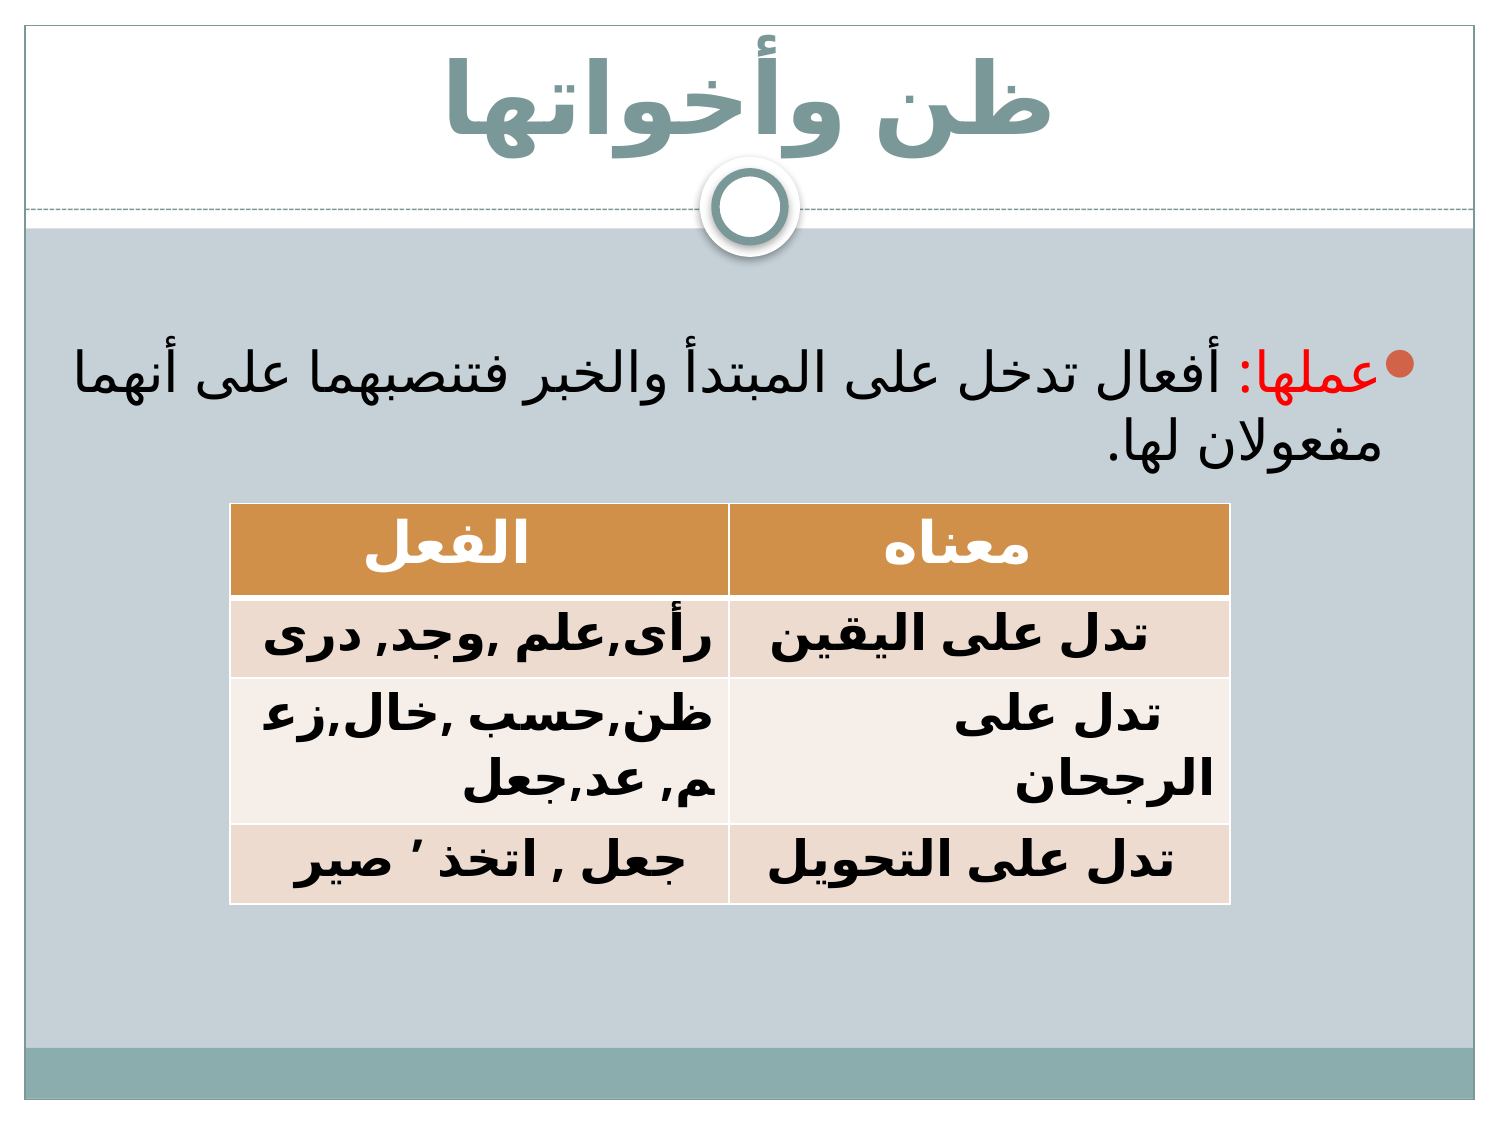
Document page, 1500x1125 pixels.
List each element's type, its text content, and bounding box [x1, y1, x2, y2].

title ظن وأخواتها [49, 37, 1450, 162]
table_cell ظن,حسب ,خال,زعم, عد,جعل [231, 679, 728, 823]
table_cell تدل على الرجحان [730, 679, 1229, 823]
list عملها: أفعال تدخل على المبتدأ والخبر فتنصبهما على أنهما مفعولان لها. [49, 250, 1445, 1001]
table_header معناه [730, 504, 1229, 595]
table_cell جعل , اتخذ ’ صير [231, 825, 728, 903]
table_cell رأى,علم ,وجد, درى [231, 601, 728, 677]
table_cell تدل على اليقين [730, 601, 1229, 677]
table_header الفعل [231, 504, 728, 595]
table_cell تدل على التحويل [730, 825, 1229, 903]
